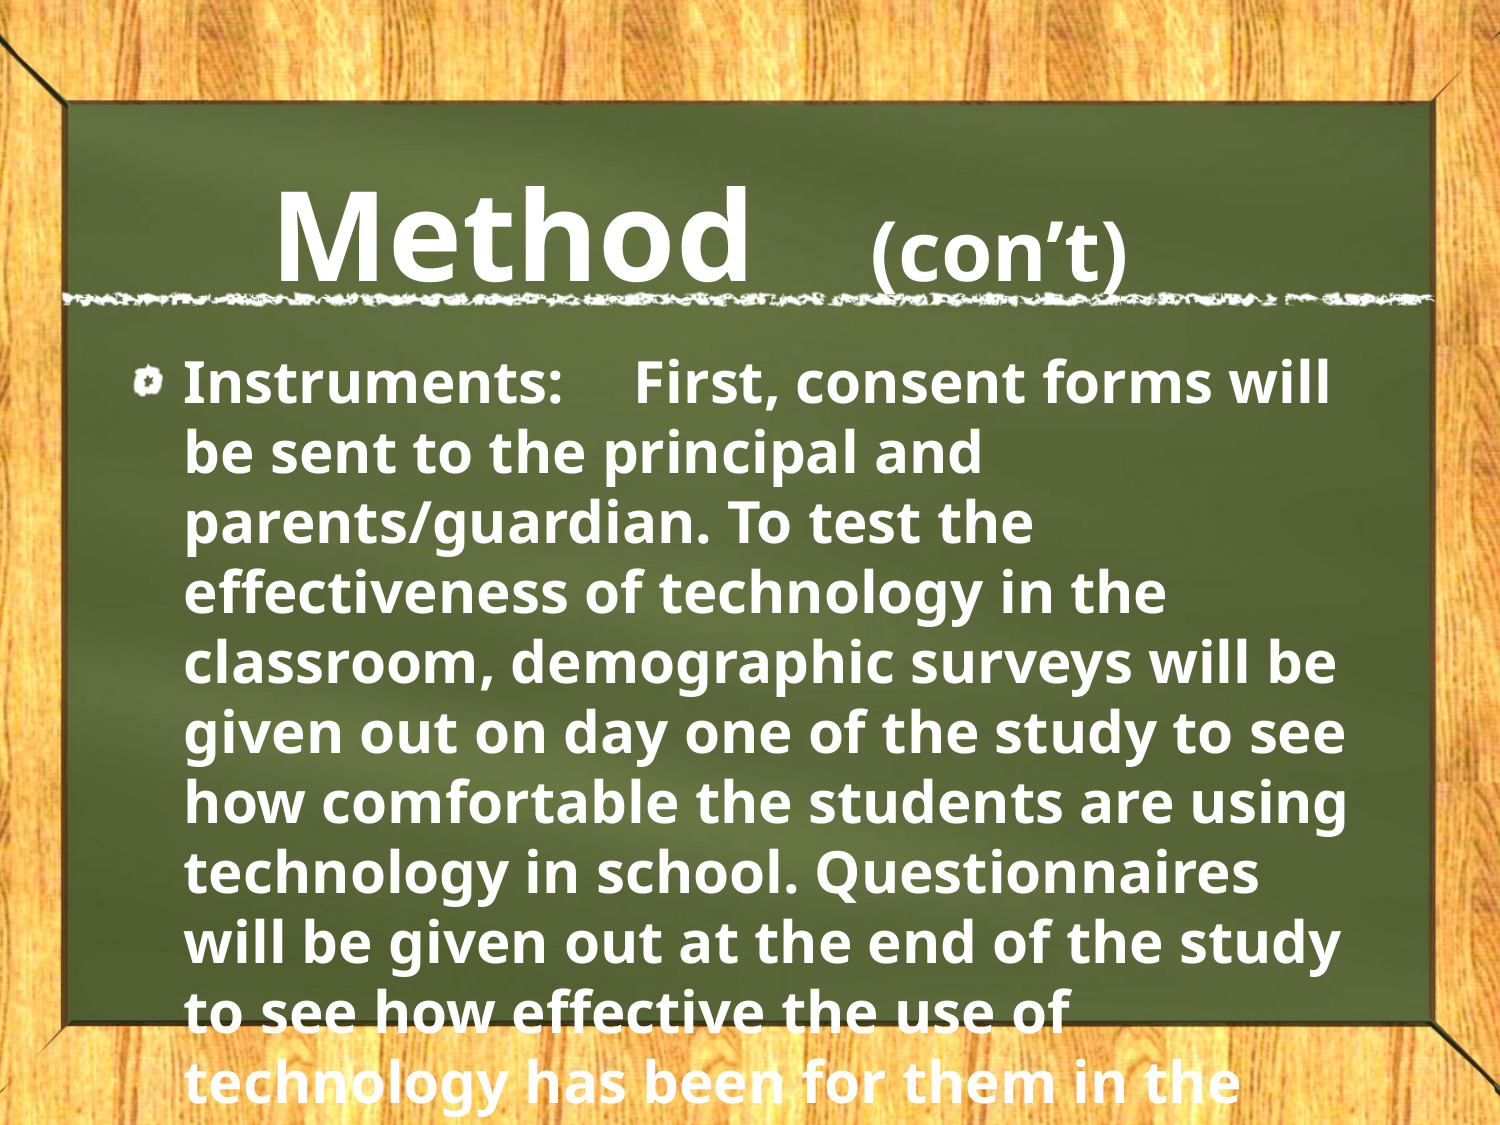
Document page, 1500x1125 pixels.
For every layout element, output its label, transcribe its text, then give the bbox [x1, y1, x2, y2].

picture [0, 0, 1500, 1125]
title Method (con’t) [112, 137, 1288, 326]
list Instruments: First, consent forms will be sent to the principal and parents/guardian. To test the effectiveness of technology in the classroom, demographic surveys will be given out on day one of the study to see how comfortable the students are using technology in school. Questionnaires will be given out at the end of the study to see how effective the use of technology has been for them in the past five weeks. [112, 337, 1388, 1013]
